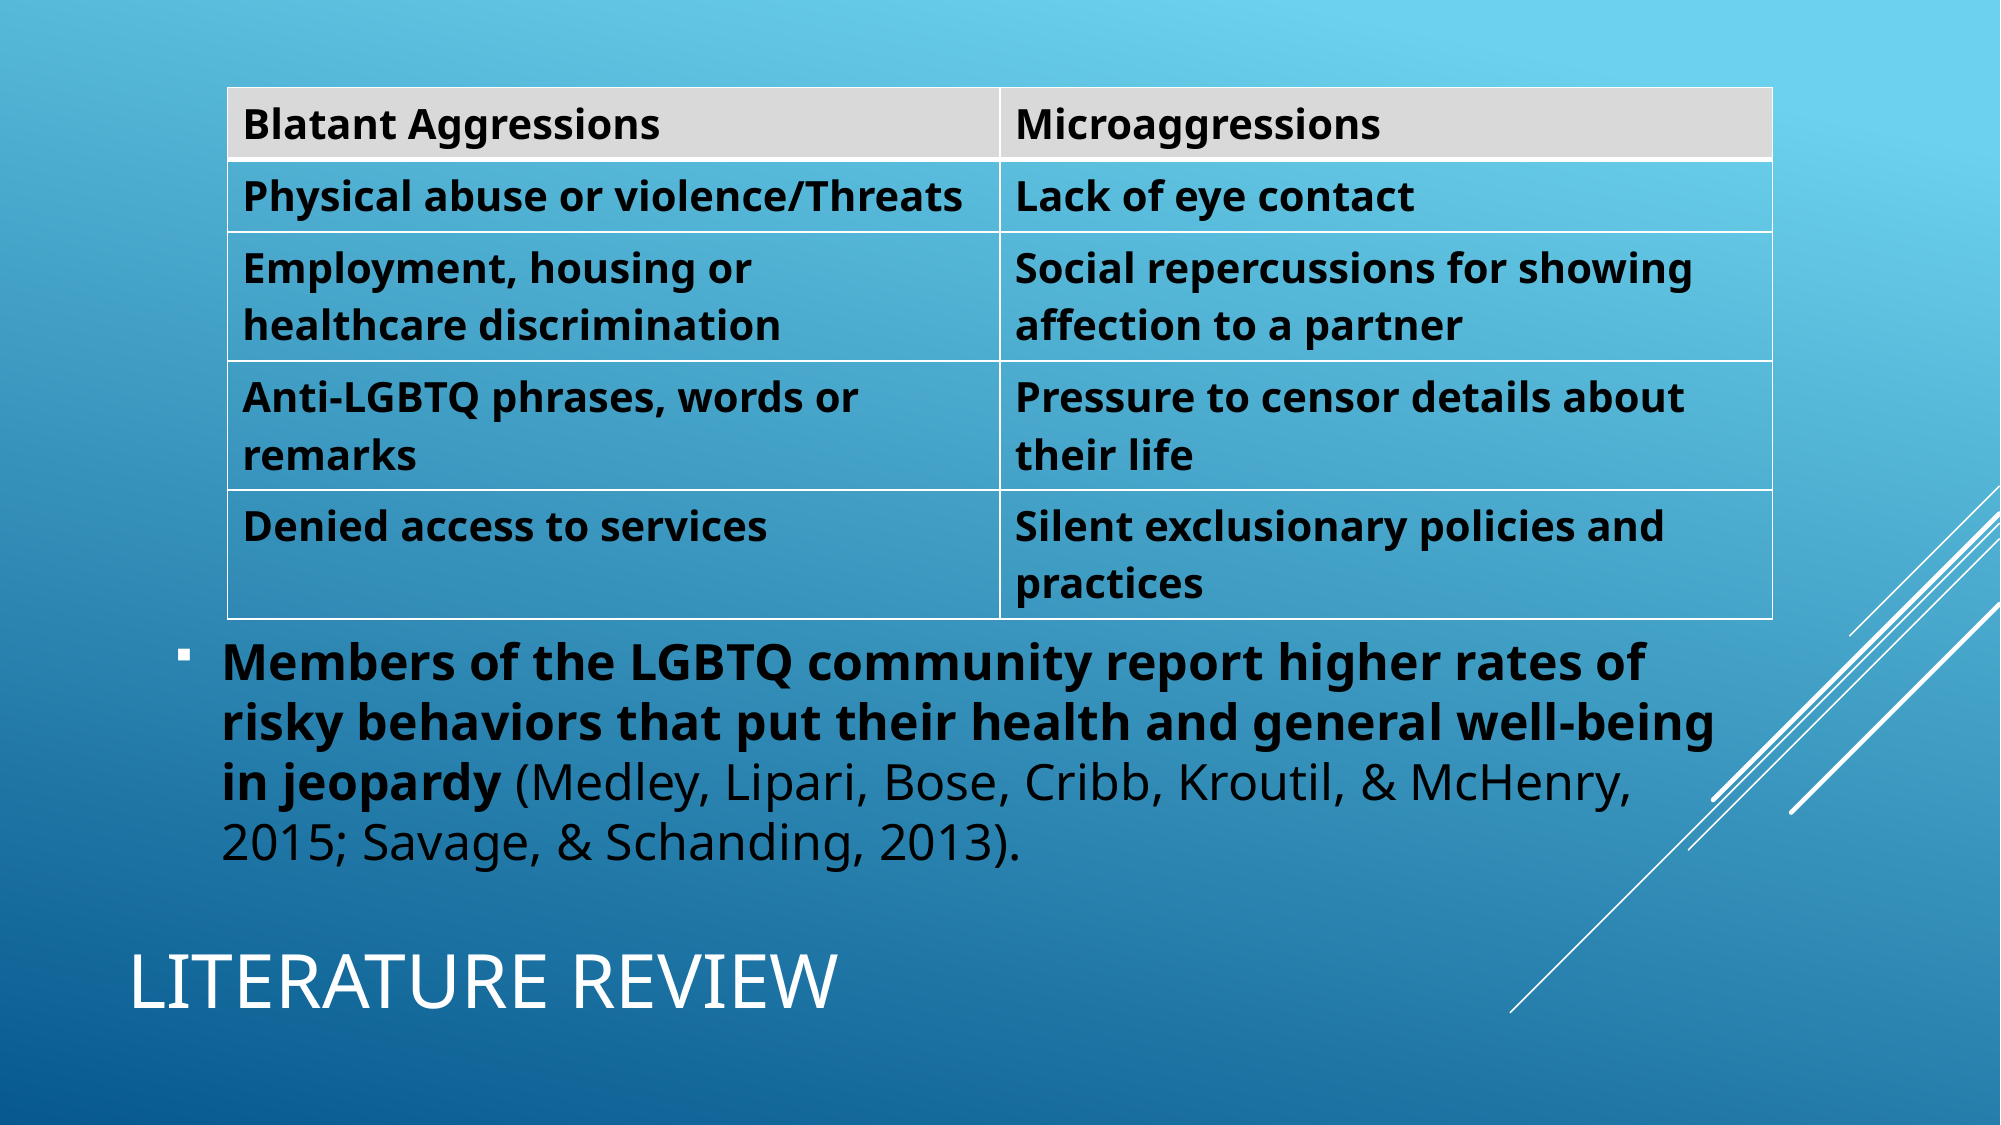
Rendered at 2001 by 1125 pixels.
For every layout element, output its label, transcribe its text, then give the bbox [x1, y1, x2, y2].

table_cell Anti-LGBTQ phrases, words or remarks [228, 362, 999, 489]
table_header Microaggressions [1001, 88, 1772, 157]
table_cell Lack of eye contact [1001, 162, 1772, 231]
table_cell Employment, housing or healthcare discrimination [228, 233, 999, 360]
table_cell Denied access to services [228, 491, 999, 618]
title Literature Review [112, 855, 1513, 1103]
table_cell Social repercussions for showing affection to a partner [1001, 233, 1772, 360]
table_cell Silent exclusionary policies and practices [1001, 491, 1772, 618]
list Members of the LGBTQ community report higher rates of risky behaviors that put their health and general well-being in jeopardy (Medley, Lipari, Bose, Cribb, Kroutil, & McHenry, 2015; Savage, & Schanding, 2013). [159, 597, 1773, 902]
table_header Blatant Aggressions [228, 88, 999, 157]
table_cell Pressure to censor details about their life [1001, 362, 1772, 489]
table_cell Physical abuse or violence/Threats [228, 162, 999, 231]
